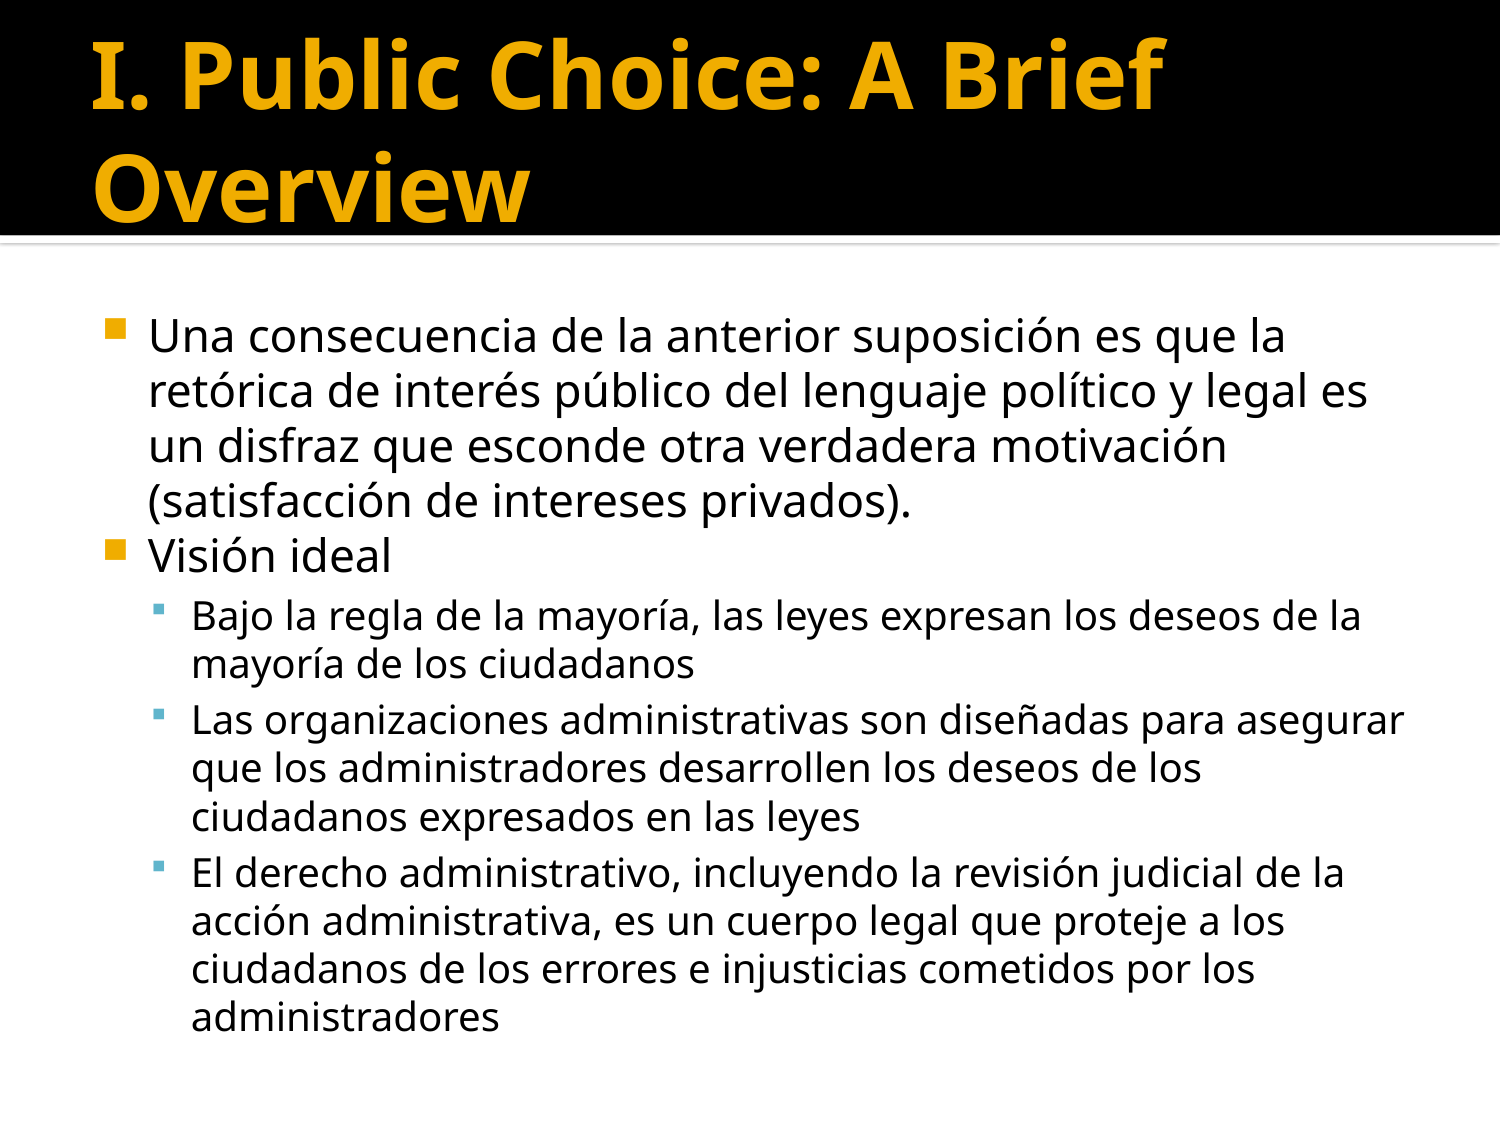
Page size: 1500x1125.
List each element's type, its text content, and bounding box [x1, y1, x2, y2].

list Una consecuencia de la anterior suposición es que la retórica de interés público del lenguaje político y legal es un disfraz que esconde otra verdadera motivación (satisfacción de intereses privados). Visión ideal Bajo la regla de la mayoría, las leyes expresan los deseos de la mayoría de los ciudadanos Las organizaciones administrativas son diseñadas para asegurar que los administradores desarrollen los deseos de los ciudadanos expresados en las leyes El derecho administrativo, incluyendo la revisión judicial de la acción administrativa, es un cuerpo legal que proteje a los ciudadanos de los errores e injusticias cometidos por los administradores [75, 291, 1425, 1050]
title I. Public Choice: A Brief Overview [75, 25, 1425, 231]
